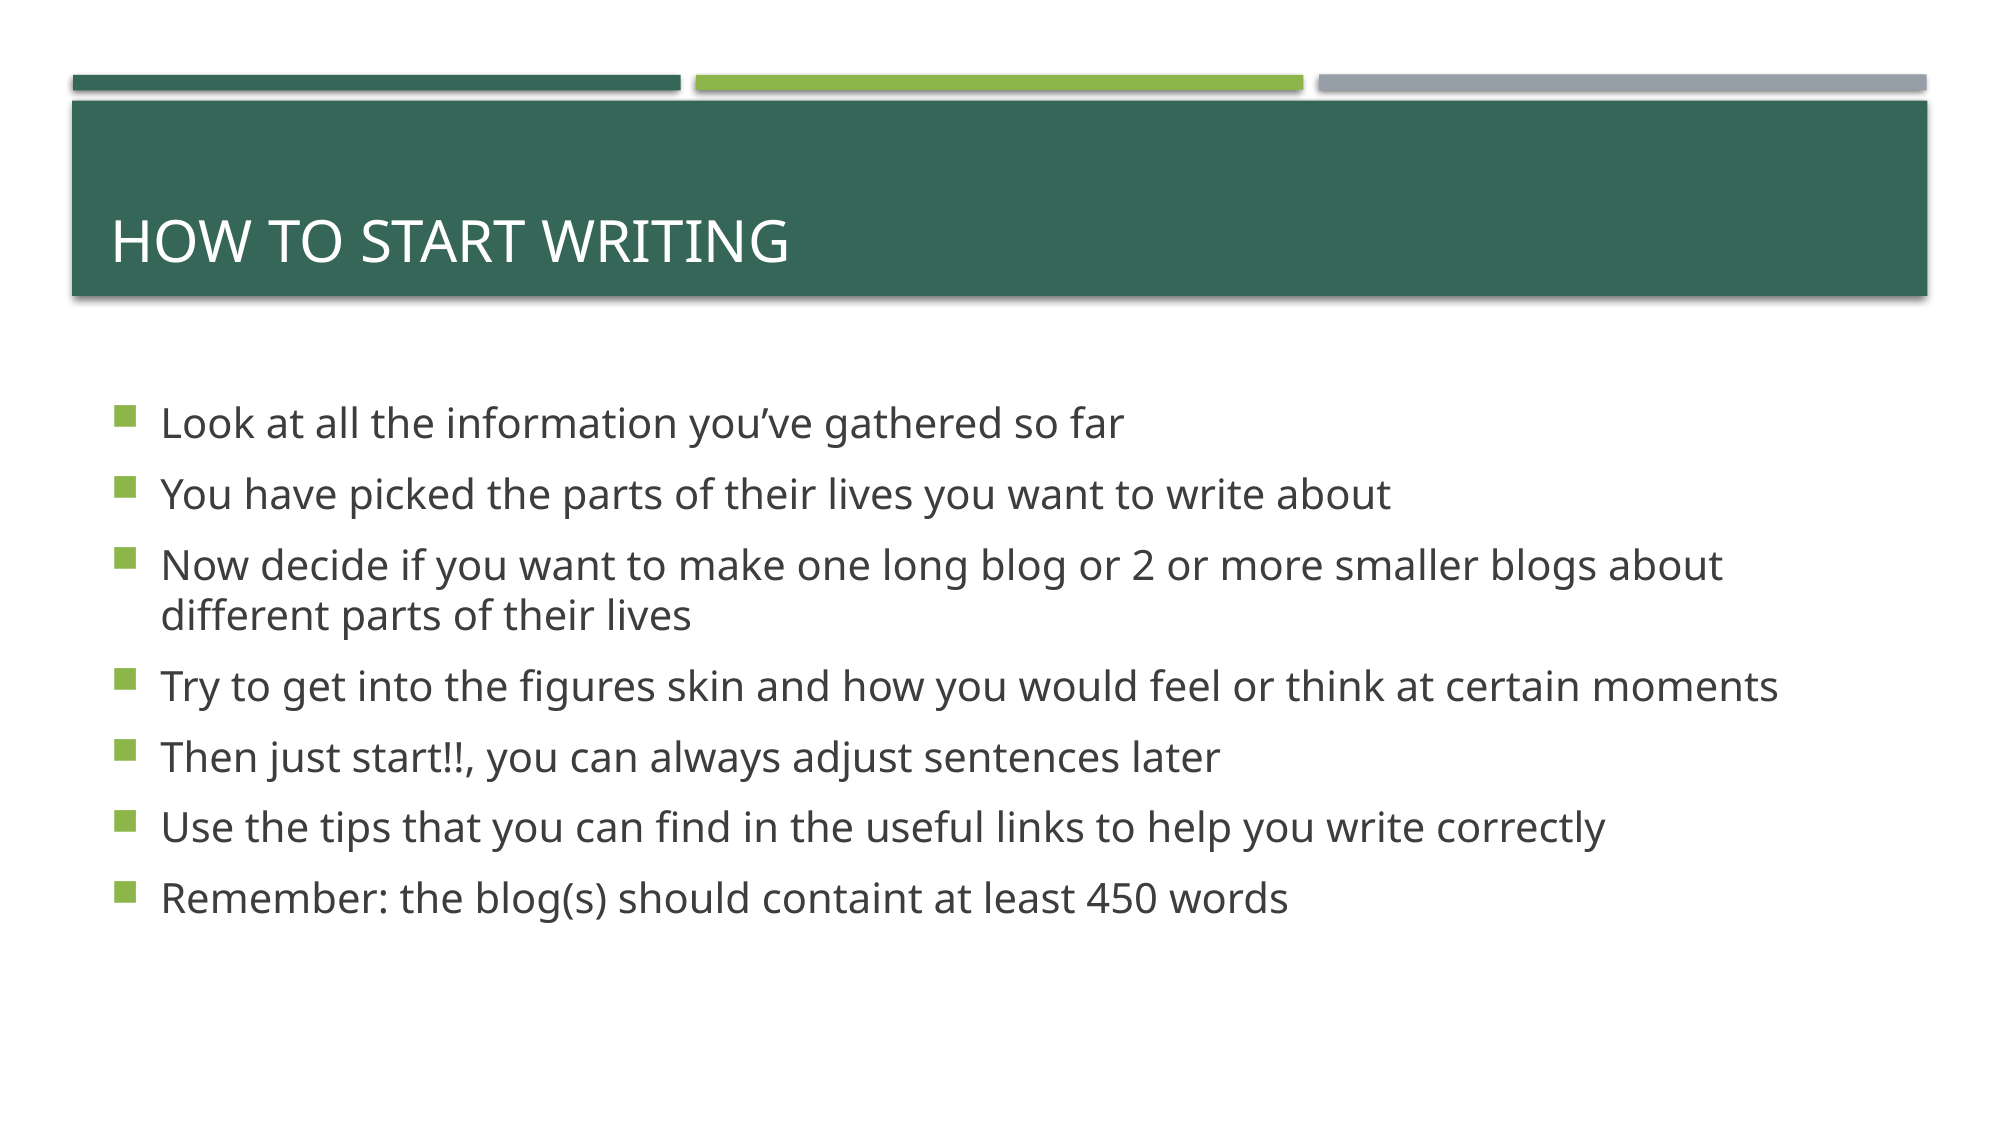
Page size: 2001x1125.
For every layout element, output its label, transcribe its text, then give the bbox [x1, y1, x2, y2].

list Look at all the information you’ve gathered so far You have picked the parts of their lives you want to write about Now decide if you want to make one long blog or 2 or more smaller blogs about different parts of their lives Try to get into the figures skin and how you would feel or think at certain moments Then just start!!, you can always adjust sentences later Use the tips that you can find in the useful links to help you write correctly Remember: the blog(s) should containt at least 450 words [95, 357, 1905, 962]
title How to start writing [95, 115, 1905, 282]
